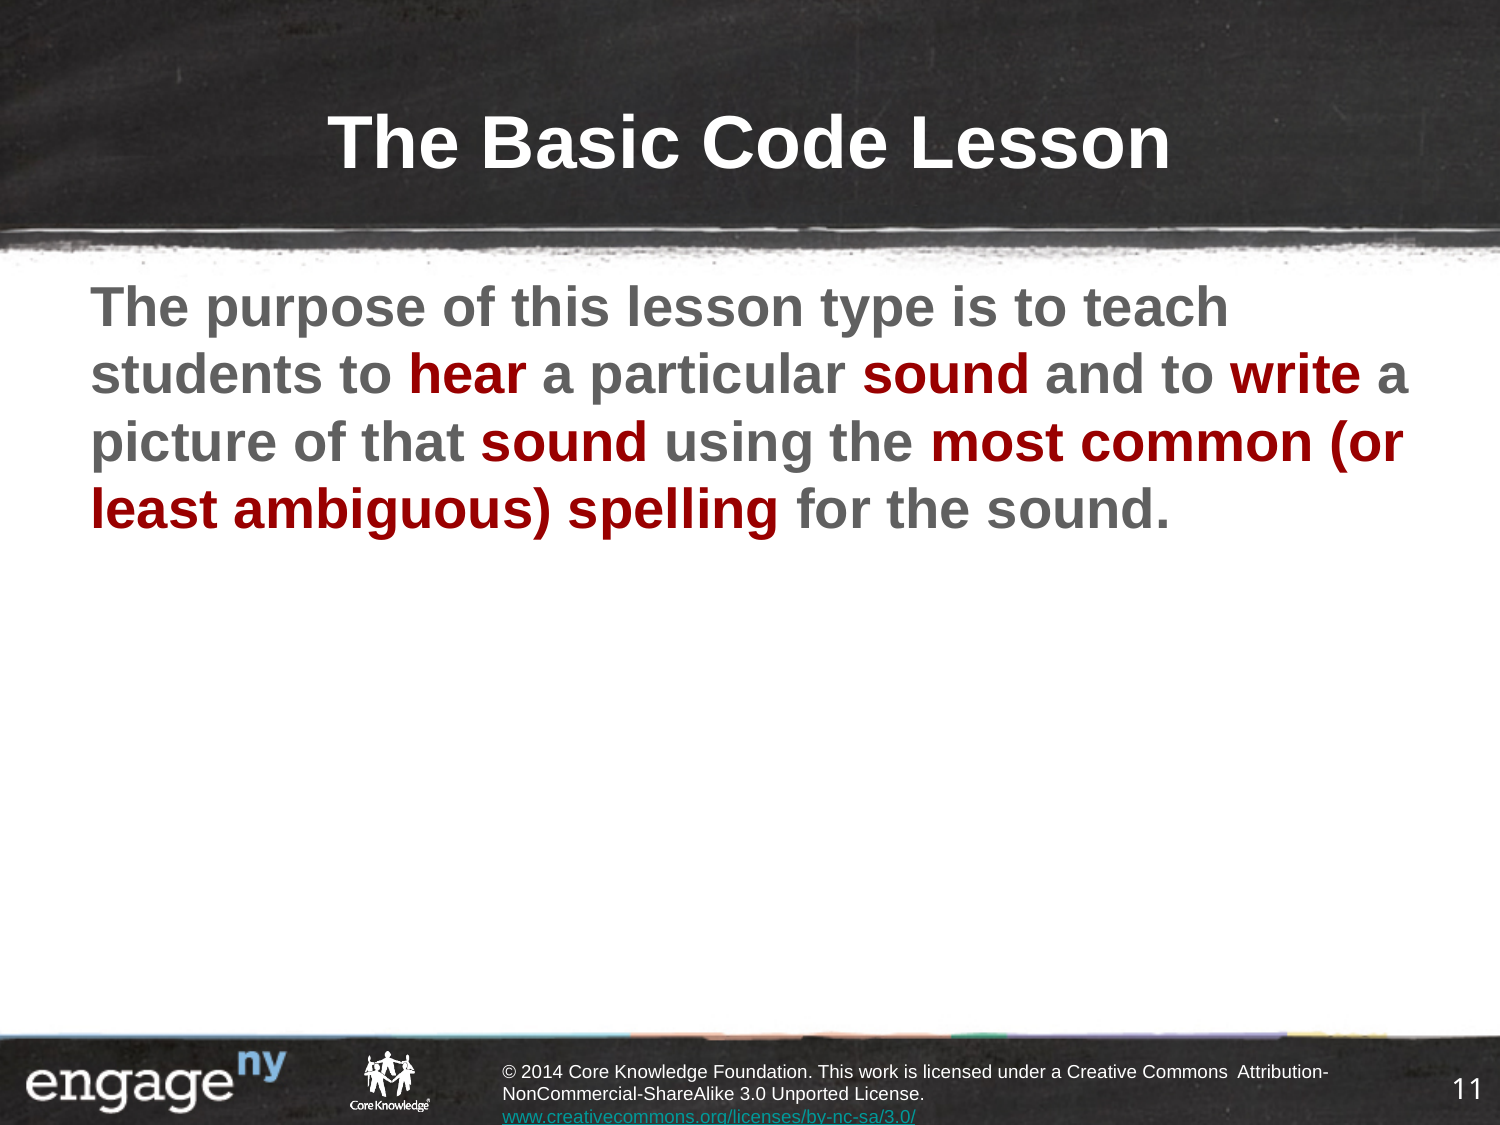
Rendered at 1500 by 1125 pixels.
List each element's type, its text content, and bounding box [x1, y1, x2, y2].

slide_number 11 [1337, 1062, 1500, 1113]
list The purpose of this lesson type is to teach students to hear a particular sound and to write a picture of that sound using the most common (or least ambiguous) spelling for the sound. [75, 262, 1425, 1005]
picture [0, 0, 1500, 293]
title The Basic Code Lesson [75, 45, 1425, 233]
picture [0, 1003, 1500, 1125]
